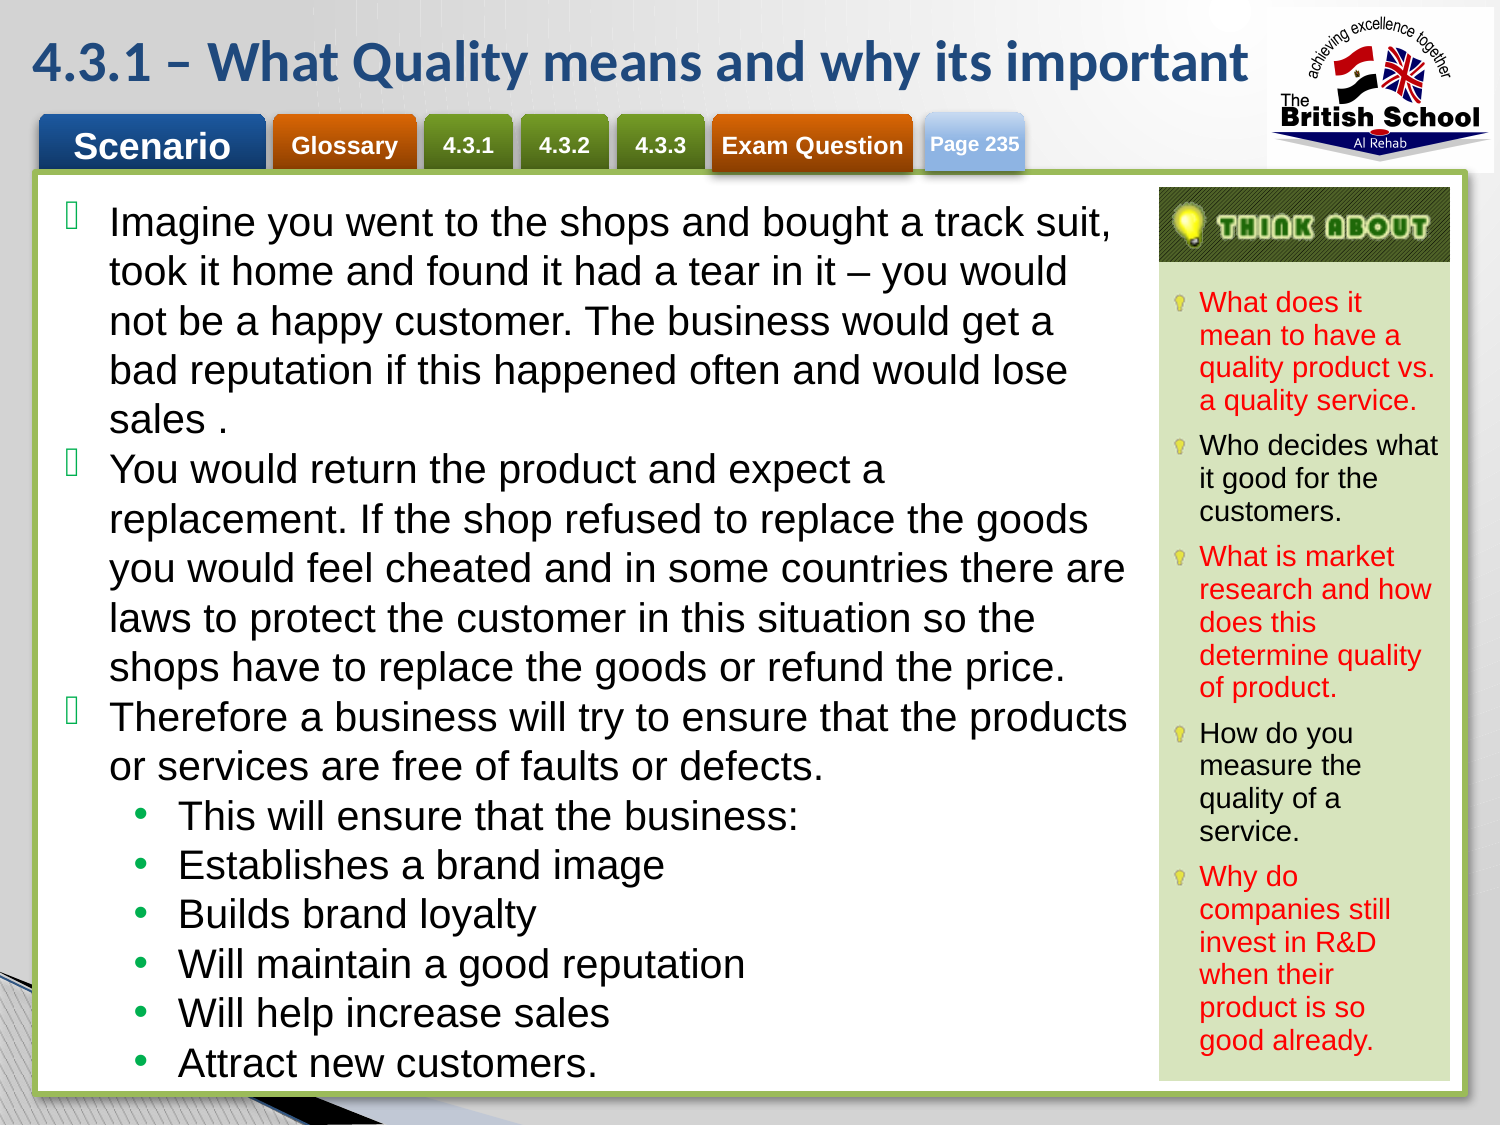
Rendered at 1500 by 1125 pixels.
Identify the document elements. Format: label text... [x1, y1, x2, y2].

picture [1170, 866, 1188, 887]
text_box Page 235 [924, 112, 1025, 172]
picture [1171, 198, 1435, 255]
picture [1170, 546, 1188, 567]
title 4.3.1 – What Quality means and why its important [17, 7, 1300, 110]
picture [281, 1114, 303, 1125]
picture [1170, 435, 1188, 456]
text_box Imagine you went to the shops and bought a track suit, took it home and found it had a tear in it – you would not be a happy customer. The business would get a bad reputation if this happened often and would lose sales . You would return the product and expect a replacement. If the shop refused to replace the goods you would feel cheated and in some countries there are laws to protect the customer in this situation so the shops have to replace the goods or refund the price. Therefore a business will try to ensure that the products or services are free of faults or defects. This will ensure that the business: Establishes a brand image Builds brand loyalty Will maintain a good reputation Will help increase sales Attract new customers. [50, 187, 1144, 1093]
table_cell What does it mean to have a quality product vs. a quality service. Who decides what it good for the customers. What is market research and how does this determine quality of product. How do you measure the quality of a service. Why do companies still invest in R&D when their product is so good already. [1159, 262, 1450, 1081]
picture [1267, 7, 1495, 173]
picture [1170, 722, 1188, 744]
table_header [1159, 187, 1450, 262]
picture [1170, 291, 1188, 313]
